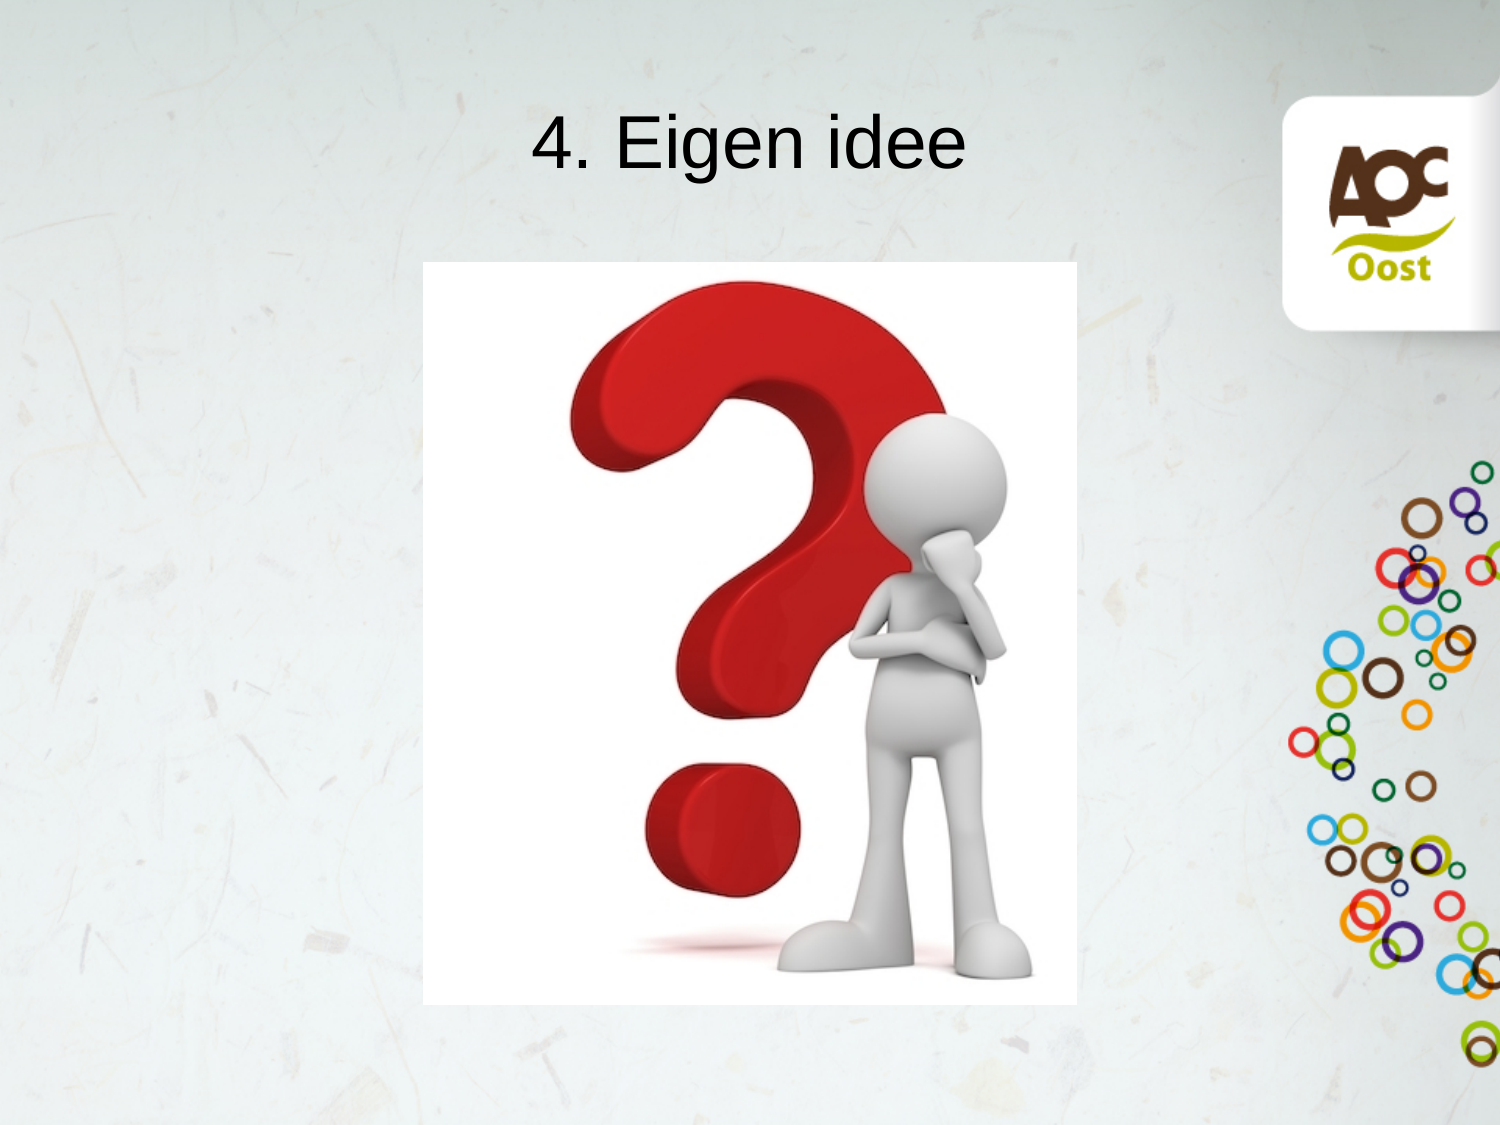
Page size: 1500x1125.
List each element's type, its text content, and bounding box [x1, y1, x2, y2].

title 4. Eigen idee [75, 45, 1425, 233]
picture [0, 0, 1500, 1125]
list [422, 262, 1078, 1006]
